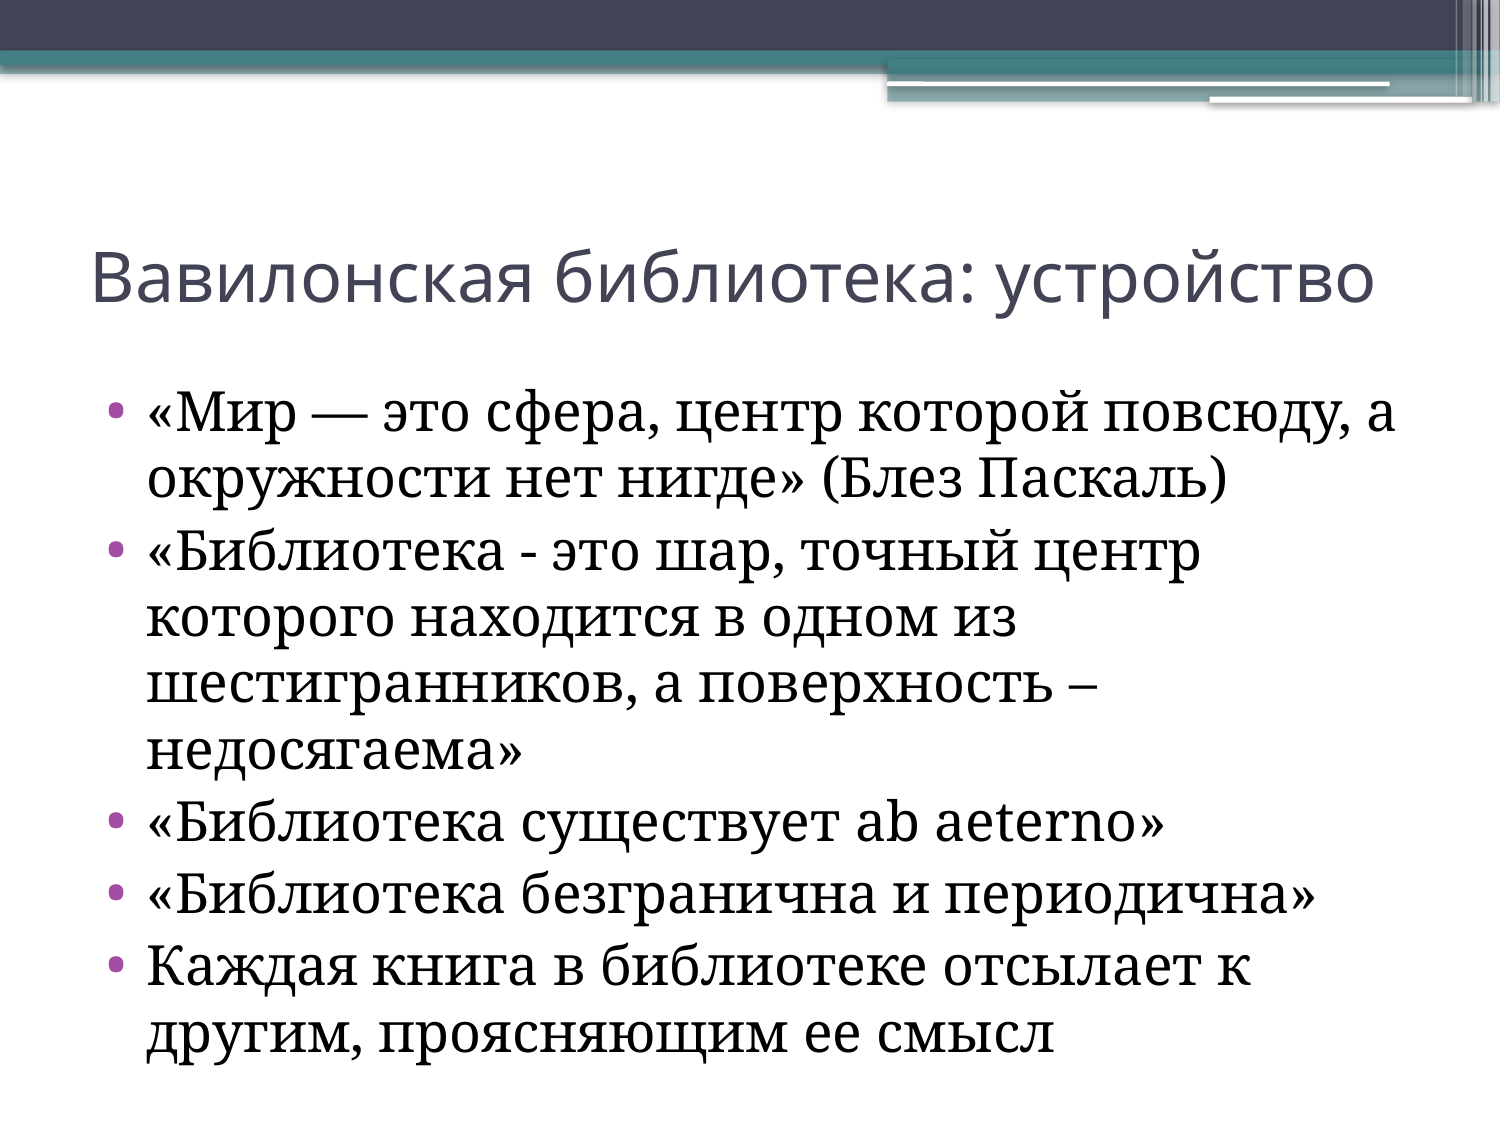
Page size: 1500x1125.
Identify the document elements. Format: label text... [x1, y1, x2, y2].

list «Мир — это сфера, центр которой повсюду, а окружности нет нигде» (Блез Паскаль) «Библиотека - это шар, точный центр которого находится в одном из шестигранников, а поверхность – недосягаема» «Библиотека существует ab aeterno» «Библиотека безгранична и периодична» Каждая книга в библиотеке отсылает к другим, проясняющим ее смысл [75, 368, 1425, 1079]
title Вавилонская библиотека: устройство [75, 187, 1425, 363]
